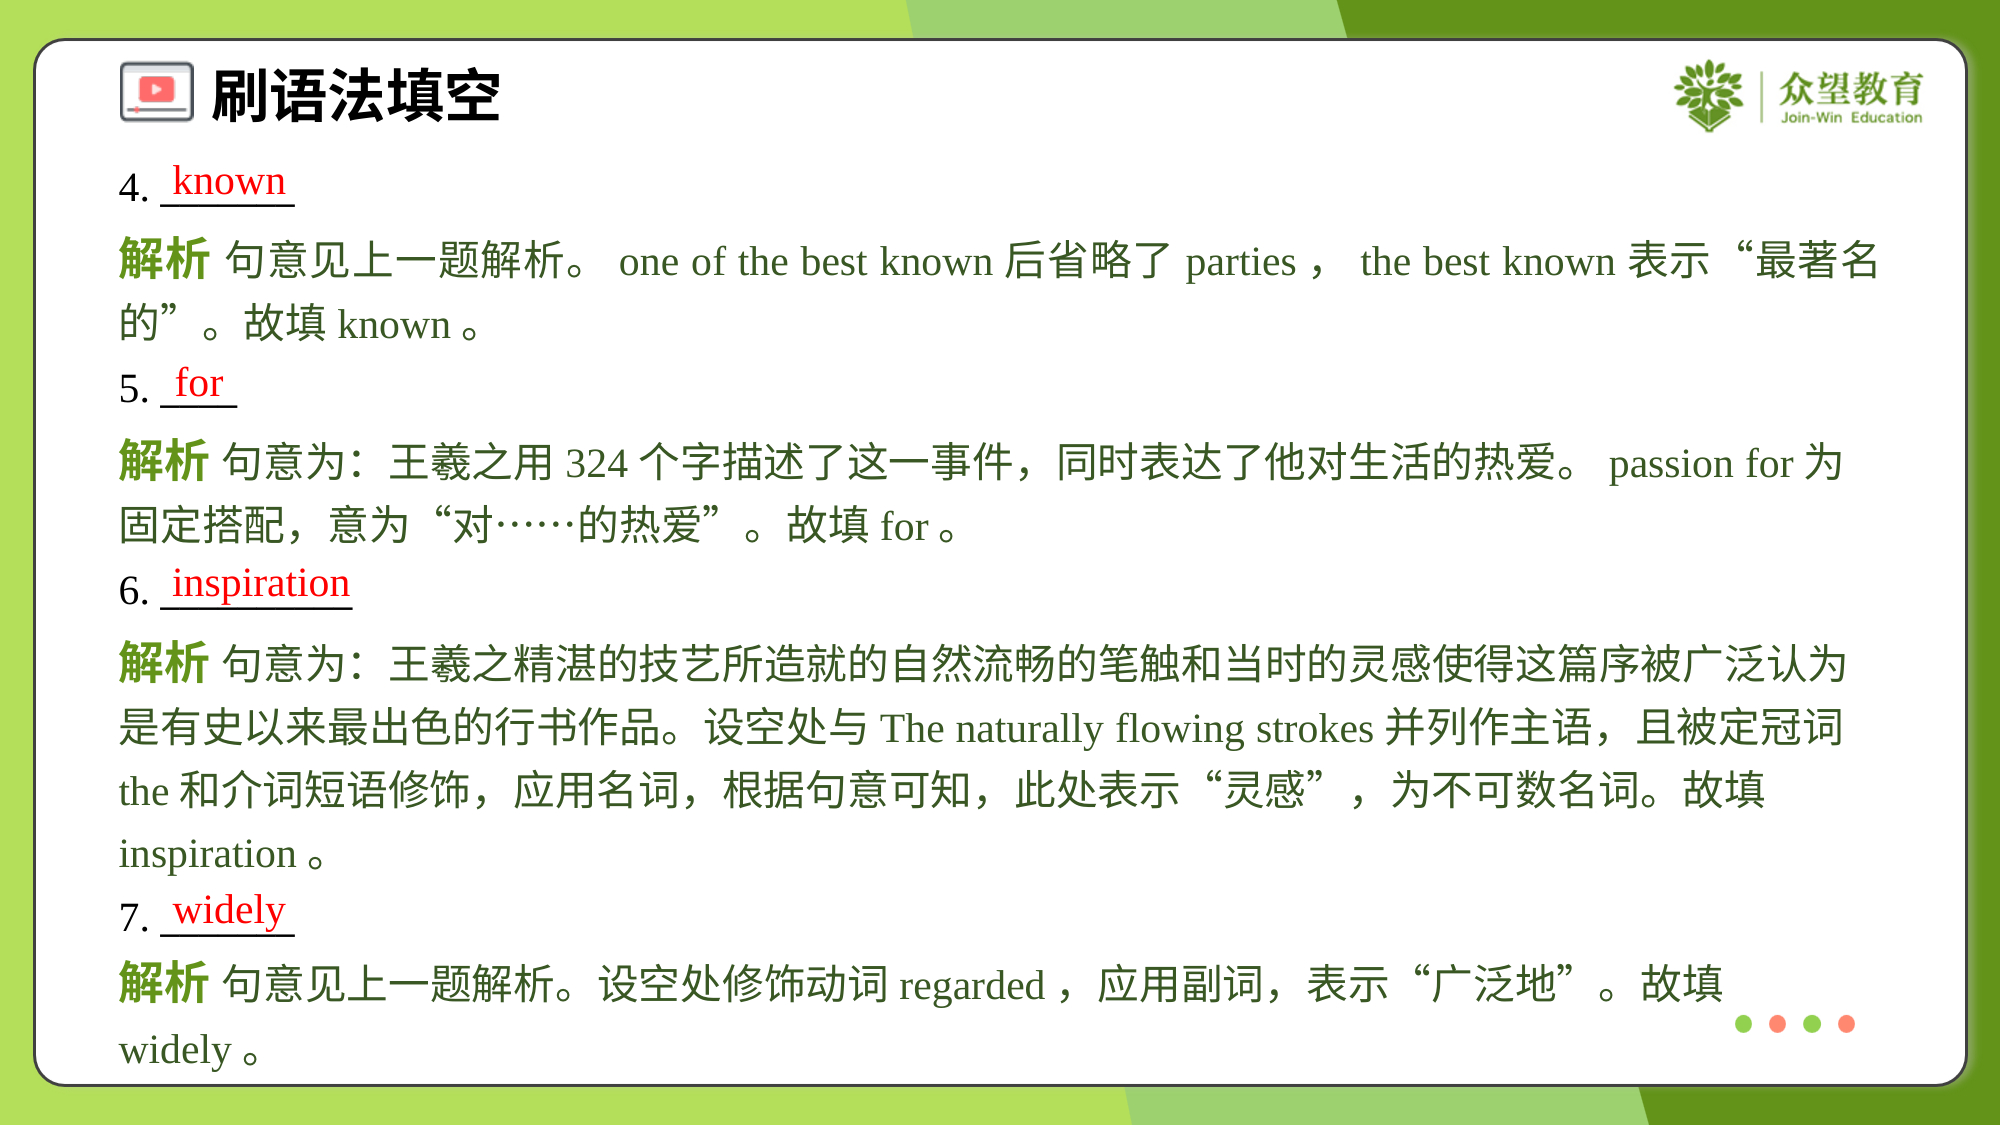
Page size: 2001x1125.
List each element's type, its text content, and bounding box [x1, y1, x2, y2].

text_box 解析 句意为：王羲之用324个字描述了这一事件，同时表达了他对生活的热爱。passion for为固定搭配，意为“对……的热爱”。故填for。 [118, 417, 1883, 544]
text_box for [170, 342, 228, 400]
text_box 5. ____ [118, 348, 1883, 406]
text_box 6. __________ [118, 550, 1883, 608]
text_box 解析 句意为：王羲之精湛的技艺所造就的自然流畅的笔触和当时的灵感使得这篇序被广泛认为是有史以来最出色的行书作品。设空处与The naturally flowing strokes并列作主语，且被定冠词the和介词短语修饰，应用名词，根据句意可知，此处表示“灵感”，为不可数名词。故填inspiration。 [118, 619, 1883, 872]
text_box 7. _______ [118, 877, 1883, 935]
text_box inspiration [167, 542, 355, 600]
text_box widely [167, 869, 291, 927]
text_box known [167, 140, 291, 199]
text_box 解析 句意见上一题解析。设空处修饰动词regarded，应用副词，表示“广泛地”。故填widely。 [118, 940, 1883, 1003]
picture [0, 0, 2000, 1125]
text_box 解析 句意见上一题解析。one of the best known后省略了parties，the best known表示“最著名的”。故填known。 [118, 215, 1883, 343]
text_box 4. _______ [118, 146, 1883, 204]
